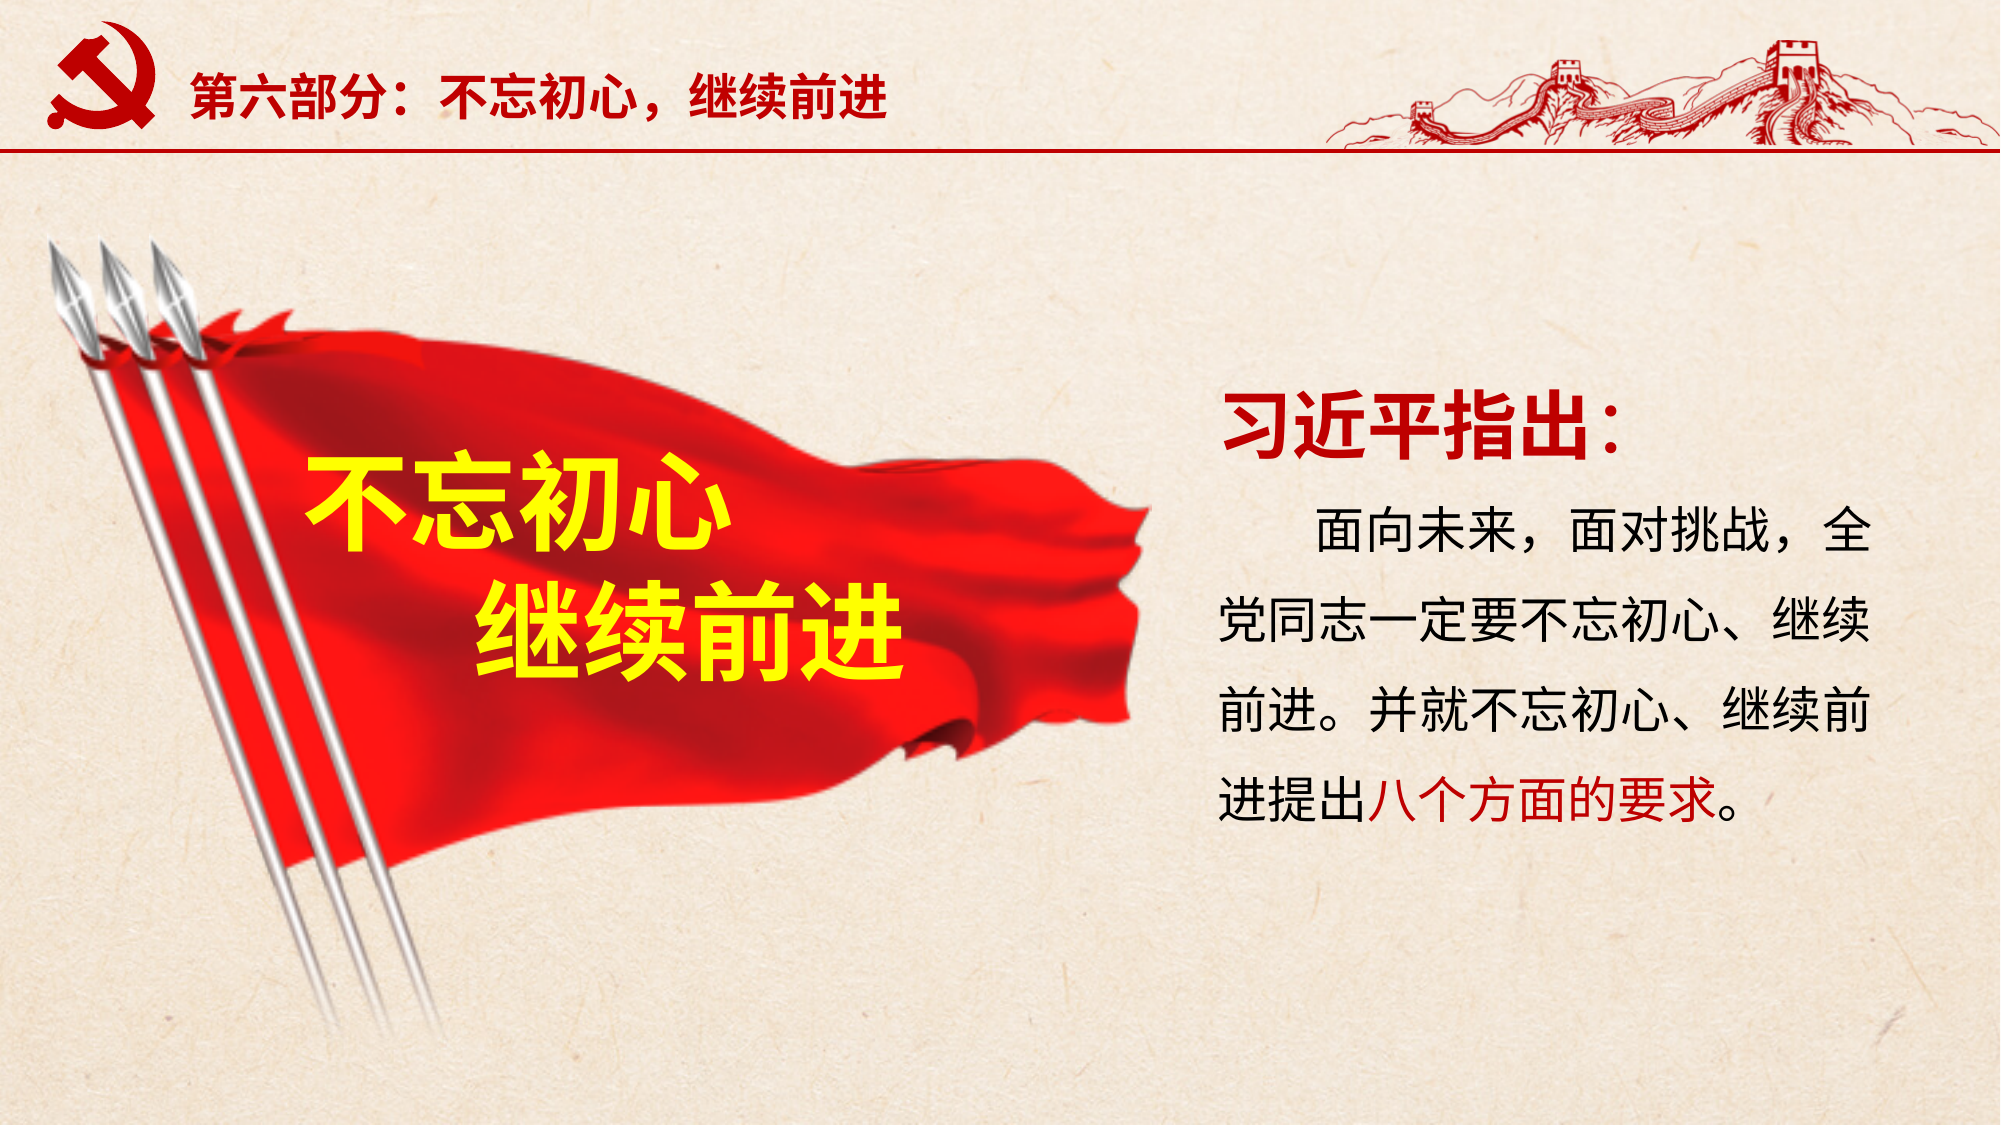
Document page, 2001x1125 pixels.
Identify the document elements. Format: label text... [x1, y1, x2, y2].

text_box 习近平指出： 面向未来，面对挑战，全党同志一定要不忘初心、继续前进。并就不忘初心、继续前进提出八个方面的要求。 [1202, 325, 1888, 836]
text_box [47, 21, 156, 130]
picture [0, 0, 2001, 1125]
text_box 第六部分：不忘初心，继续前进 [173, 57, 1038, 133]
